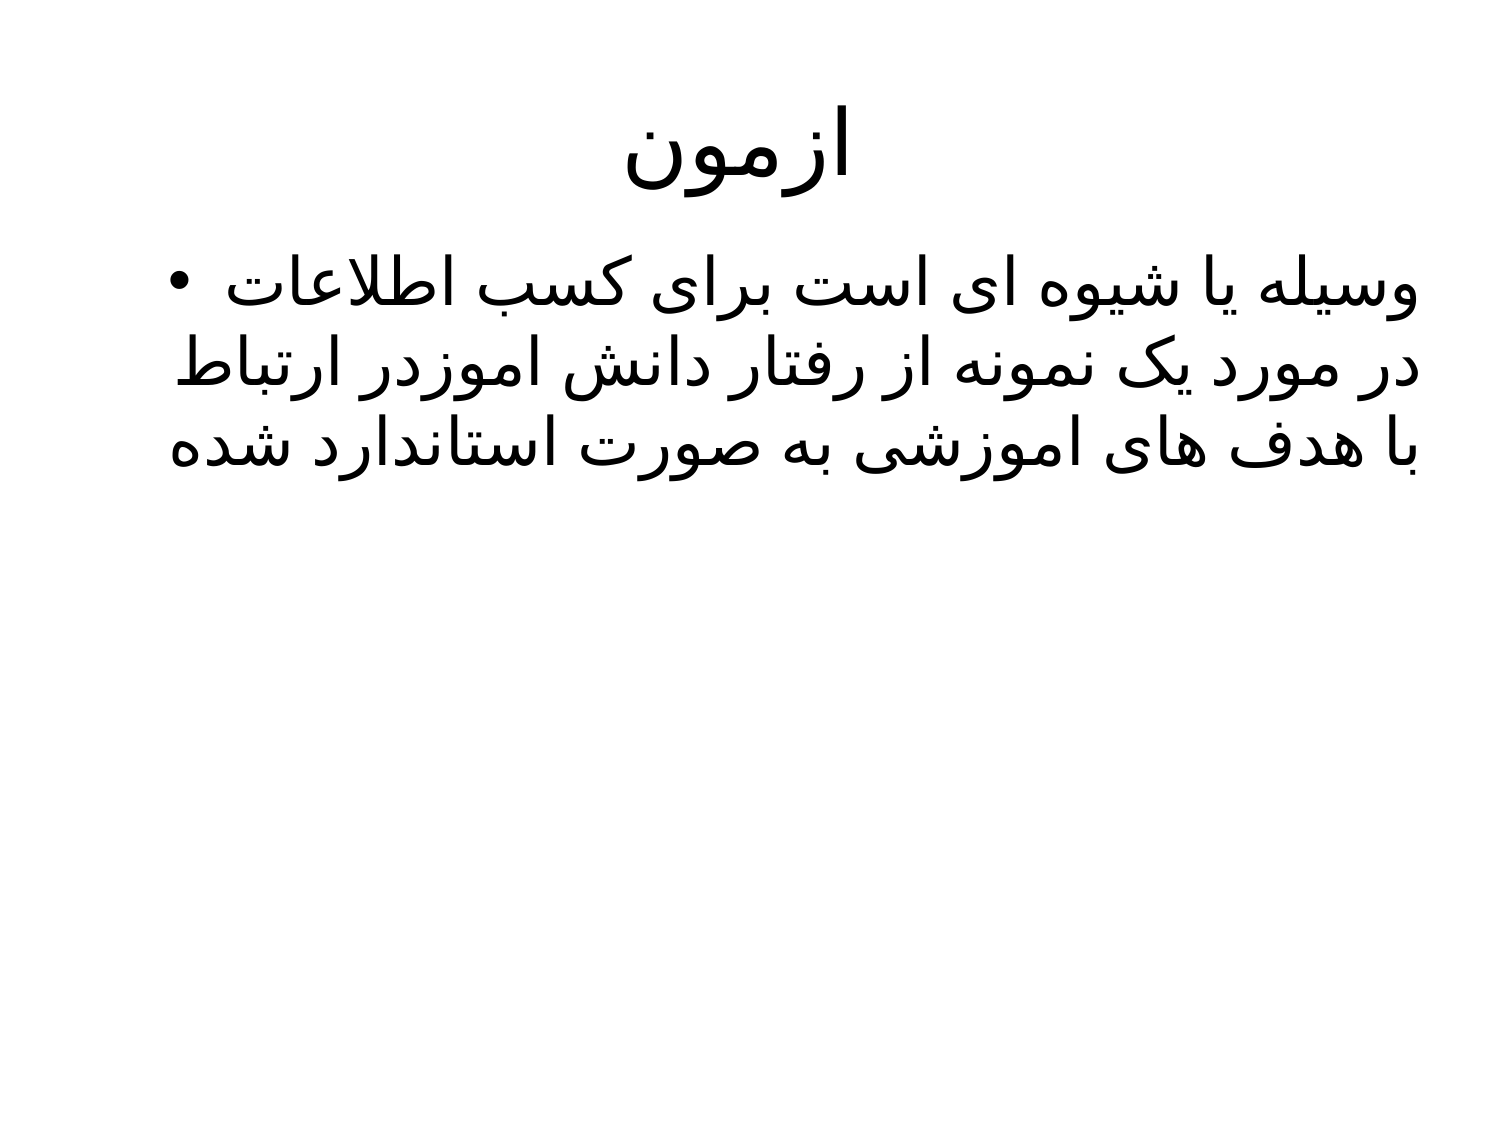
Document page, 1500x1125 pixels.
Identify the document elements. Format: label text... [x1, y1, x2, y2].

title ازمون [75, 45, 1425, 233]
list وسیله یا شیوه ای است برای کسب اطلاعات در مورد یک نمونه از رفتار دانش اموزدر ارتباط با هدف های اموزشی به صورت استاندارد شده [88, 231, 1439, 975]
